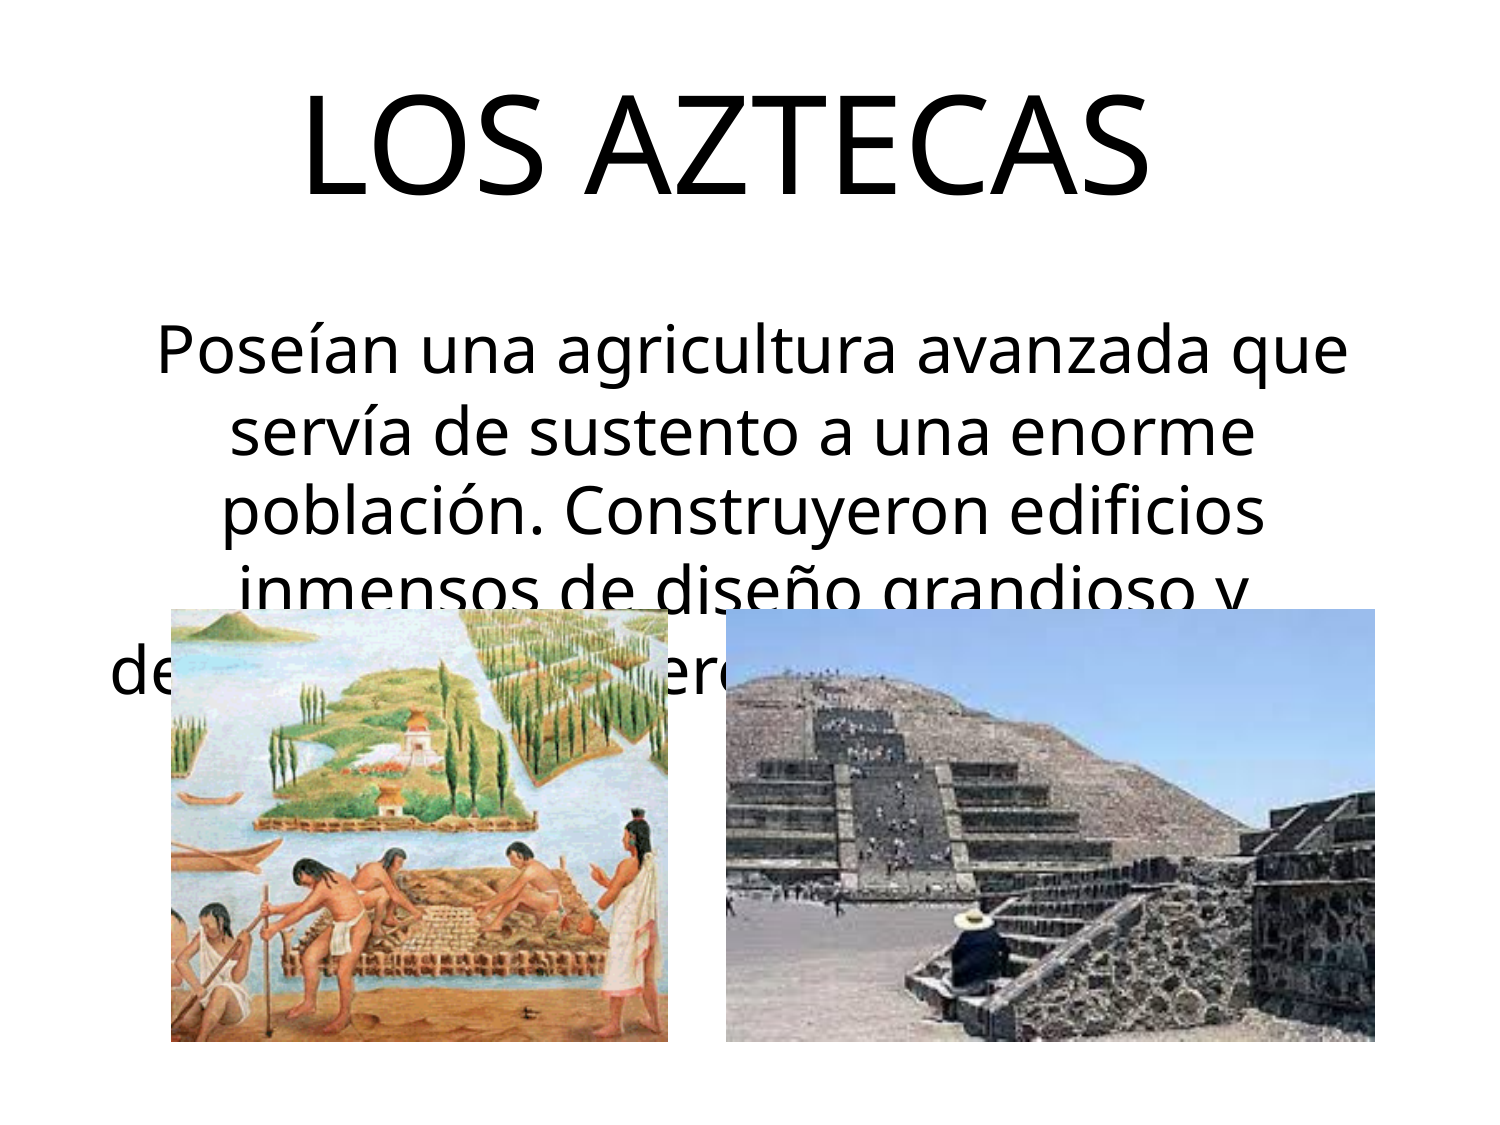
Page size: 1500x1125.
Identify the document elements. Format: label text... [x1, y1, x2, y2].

subtitle Poseían una agricultura avanzada que servía de sustento a una enorme población. Construyeron edificios inmensos de diseño grandioso y destacaron en diferentes ramas del arte. [53, 290, 1436, 579]
picture [726, 609, 1375, 1042]
picture [170, 609, 668, 1042]
title LOS AZTECAS [88, 19, 1364, 261]
